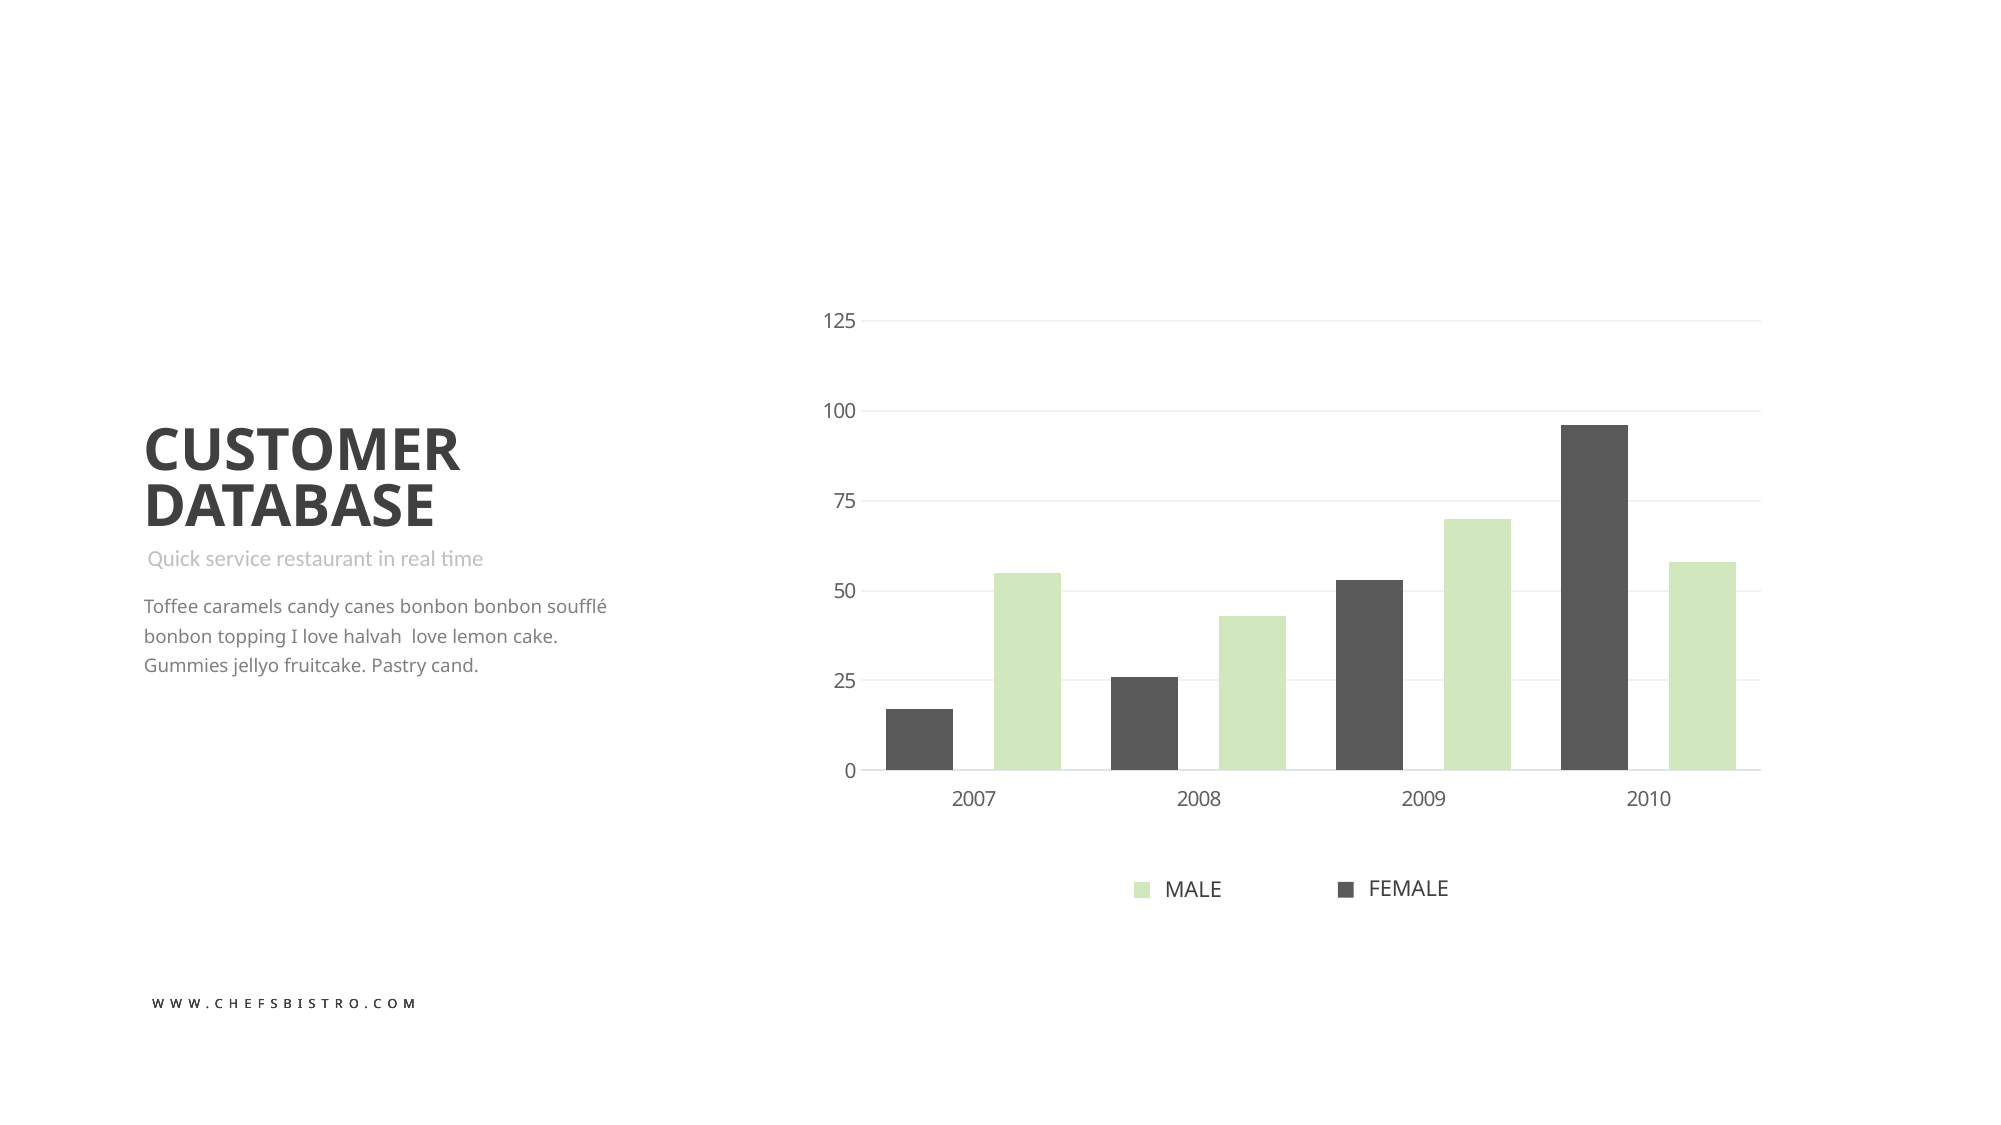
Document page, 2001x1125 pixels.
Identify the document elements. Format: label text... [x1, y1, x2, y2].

text_box Toffee caramels candy canes bonbon bonbon soufflé bonbon topping I love halvah love lemon cake. Gummies jellyo fruitcake. Pastry cand. [144, 588, 625, 677]
text_box Quick service restaurant in real time [132, 536, 500, 579]
chart [793, 285, 1763, 892]
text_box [1337, 872, 1506, 910]
text_box CUSTOMER DATABASE [128, 418, 788, 545]
text_box WWW.CHEFSBISTRO.COM [137, 988, 430, 1018]
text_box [1133, 872, 1267, 910]
